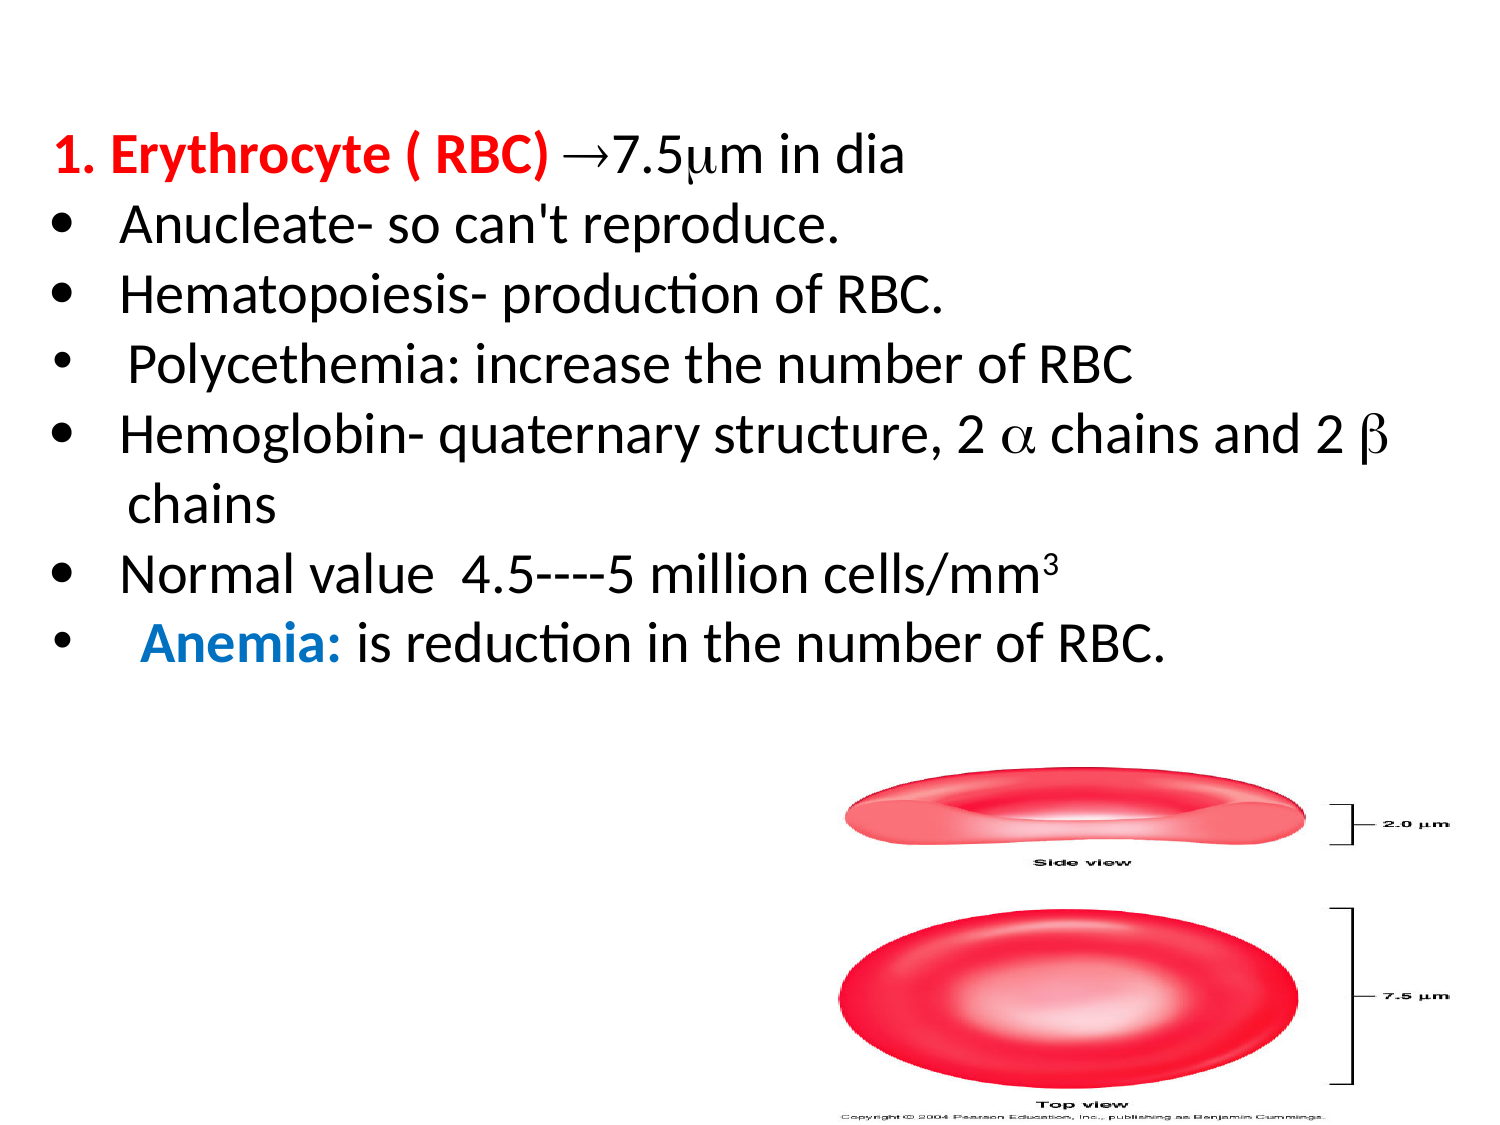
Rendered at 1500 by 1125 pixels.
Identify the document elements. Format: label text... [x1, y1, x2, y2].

picture [824, 762, 1464, 1125]
text_box 1. Erythrocyte ( RBC) 7.5m in dia · Anucleate- so can't reproduce. · Hematopoiesis- production of RBC. Polycethemia: increase the number of RBC · Hemoglobin- quaternary structure, 2  chains and 2  chains · Normal value 4.5----5 million cells/mm3 Anemia: is reduction in the number of RBC. [37, 37, 1425, 752]
